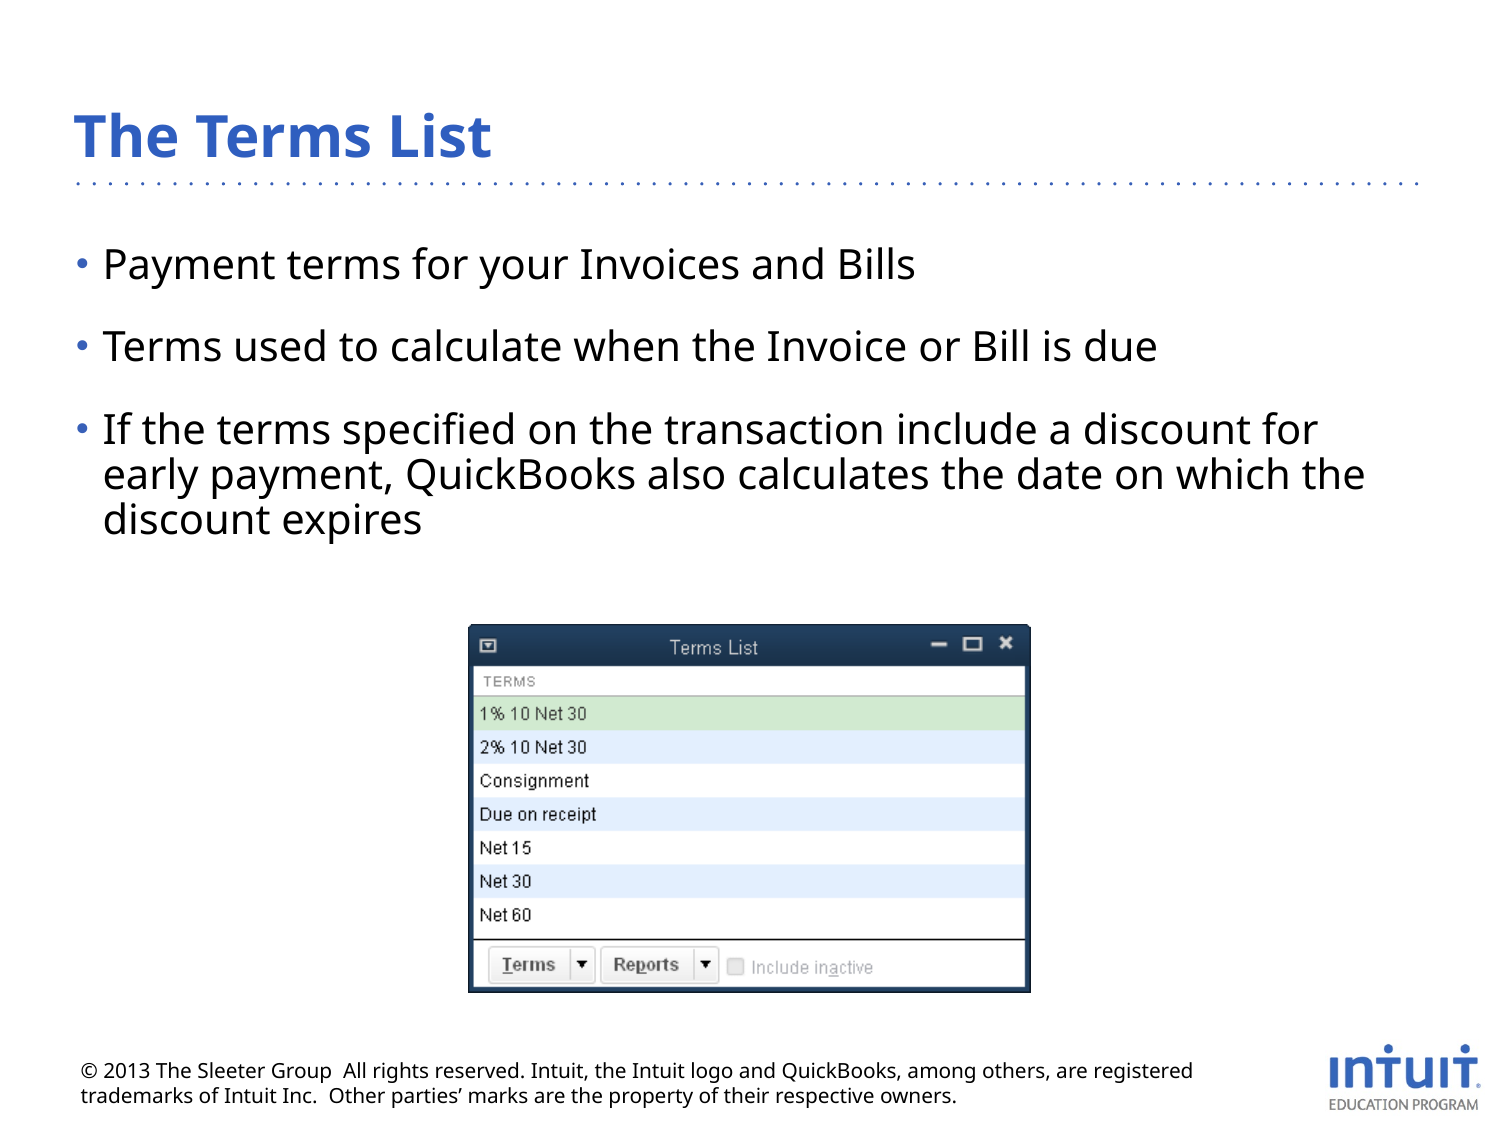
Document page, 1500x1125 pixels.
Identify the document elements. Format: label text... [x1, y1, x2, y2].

picture [1325, 1039, 1485, 1116]
picture [468, 624, 1032, 993]
list Payment terms for your Invoices and Bills Terms used to calculate when the Invoice or Bill is due If the terms specified on the transaction include a discount for early payment, QuickBooks also calculates the date on which the discount expires [75, 235, 1424, 1012]
title The Terms List [73, 62, 1424, 169]
